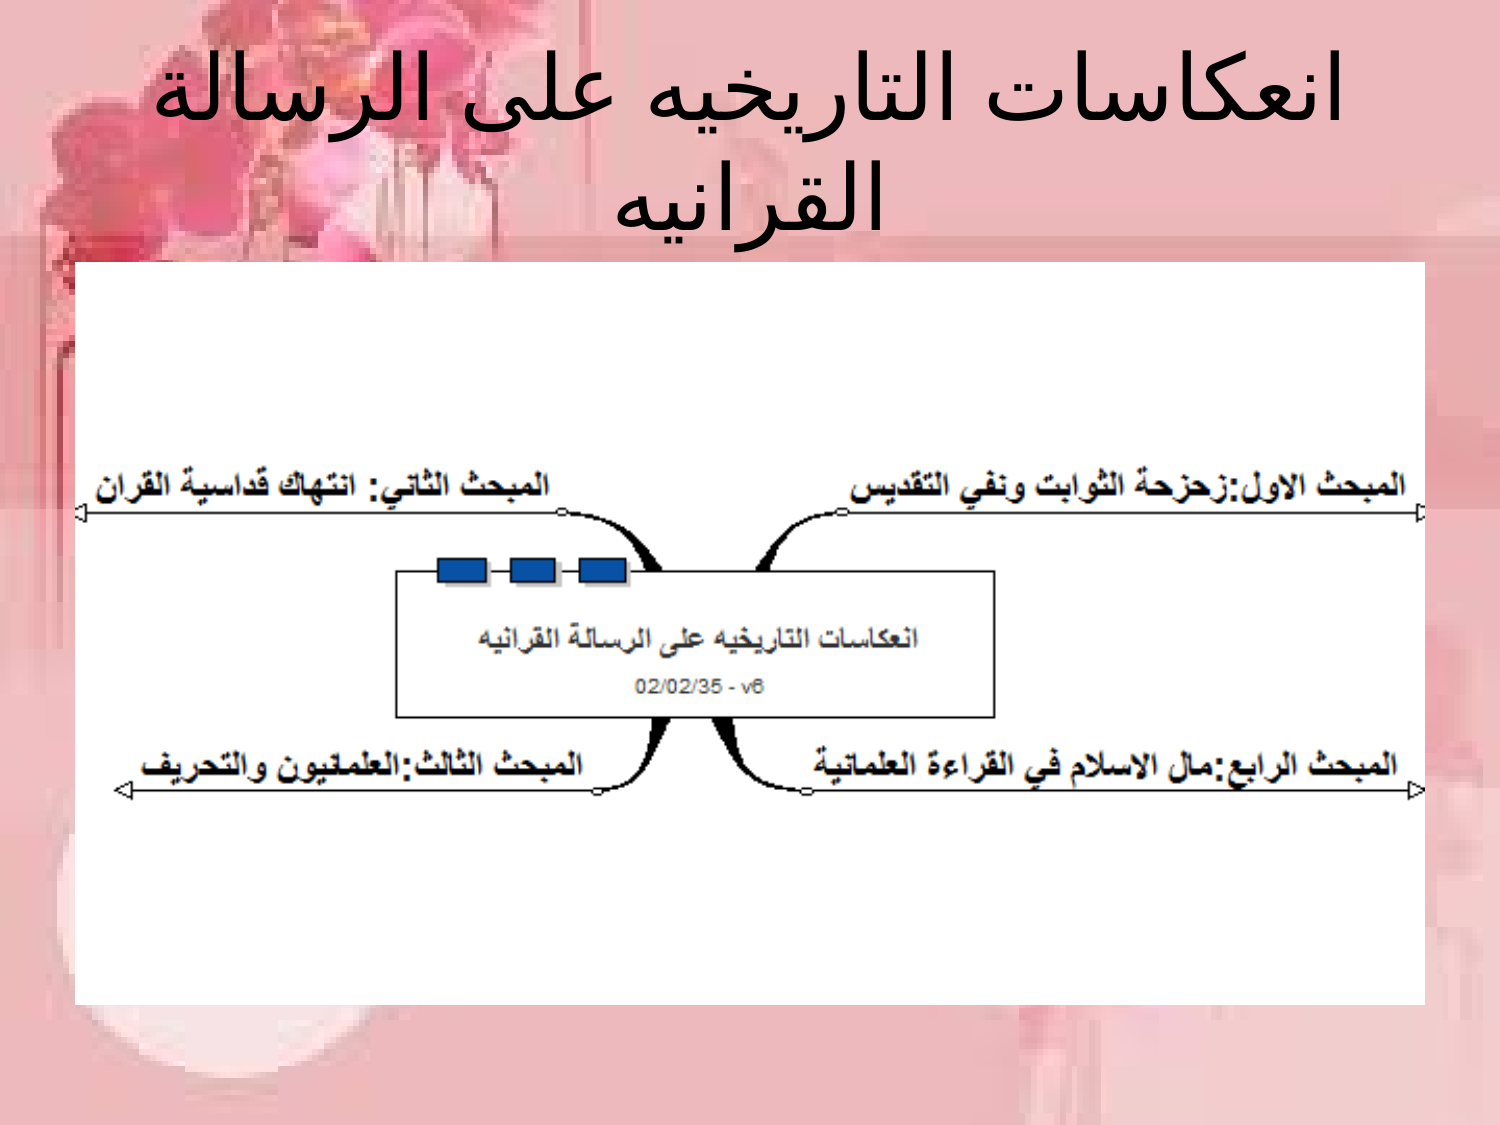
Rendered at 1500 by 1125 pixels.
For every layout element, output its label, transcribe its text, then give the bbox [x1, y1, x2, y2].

title انعكاسات التاريخيه على الرسالة القرانيه [75, 21, 1425, 257]
picture [0, 0, 1500, 1125]
